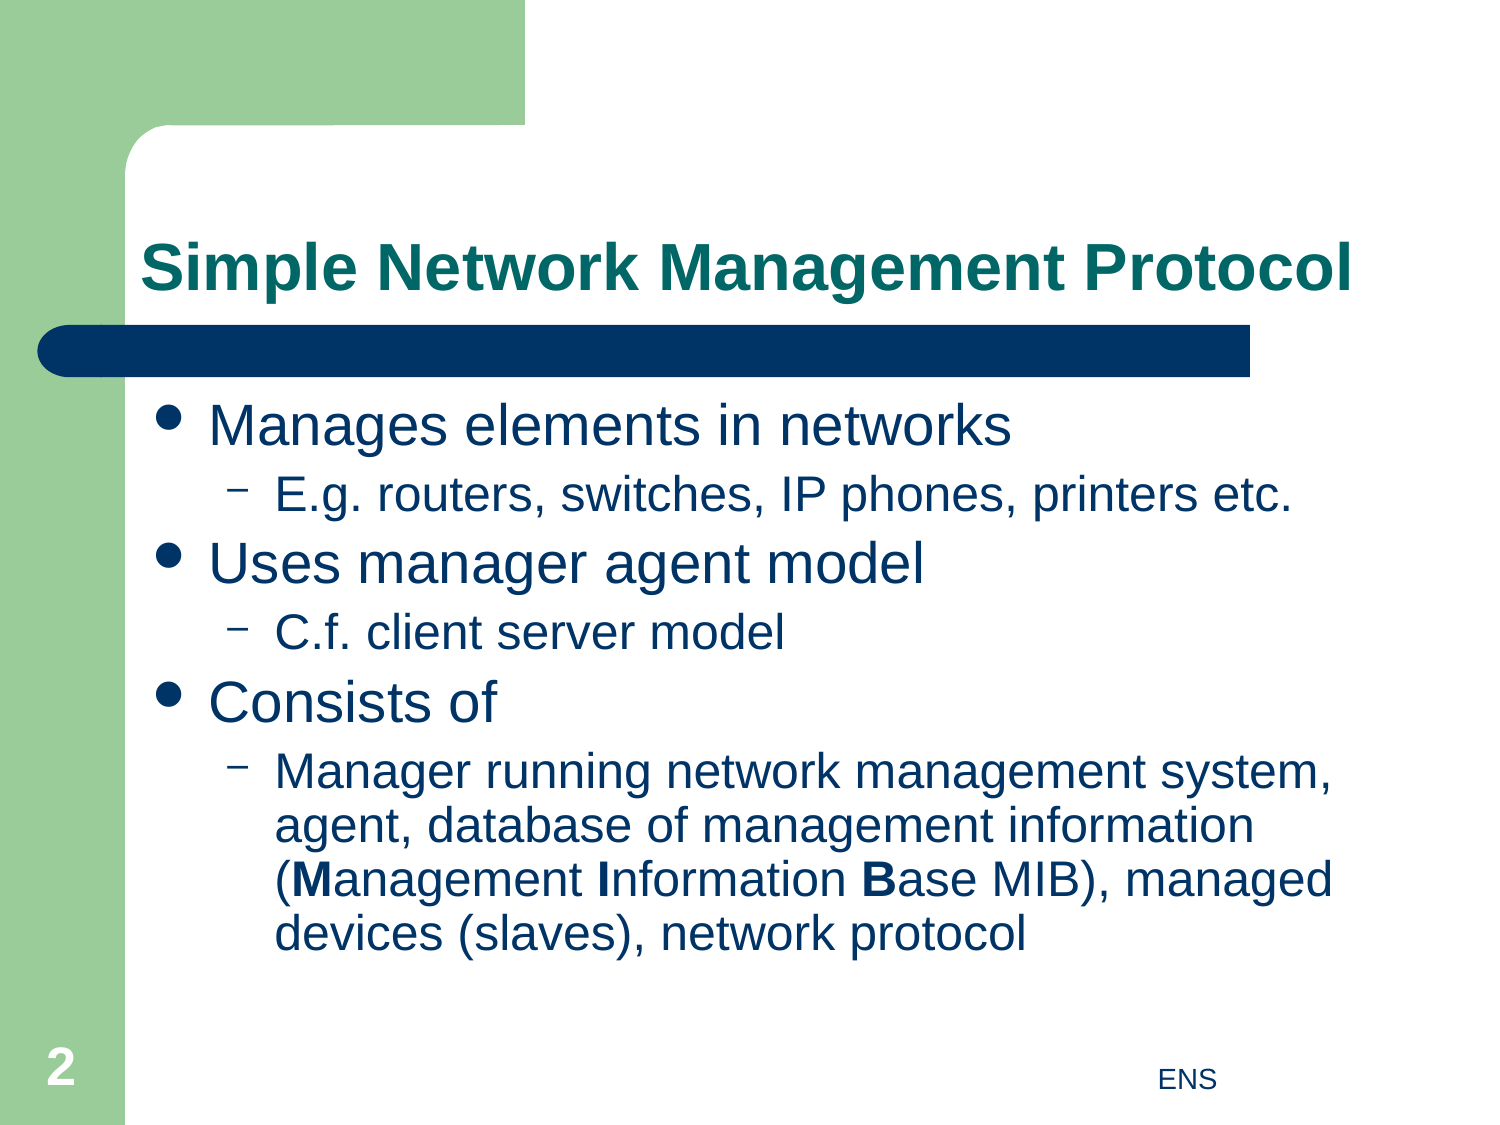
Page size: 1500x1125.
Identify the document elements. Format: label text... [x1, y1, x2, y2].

footer ENS [949, 1024, 1426, 1104]
list Manages elements in networks E.g. routers, switches, IP phones, printers etc. Uses manager agent model C.f. client server model Consists of Manager running network management system, agent, database of management information (Management Information Base MIB), managed devices (slaves), network protocol [137, 387, 1400, 999]
title Simple Network Management Protocol [124, 124, 1426, 313]
slide_number 2 [13, 1023, 111, 1105]
